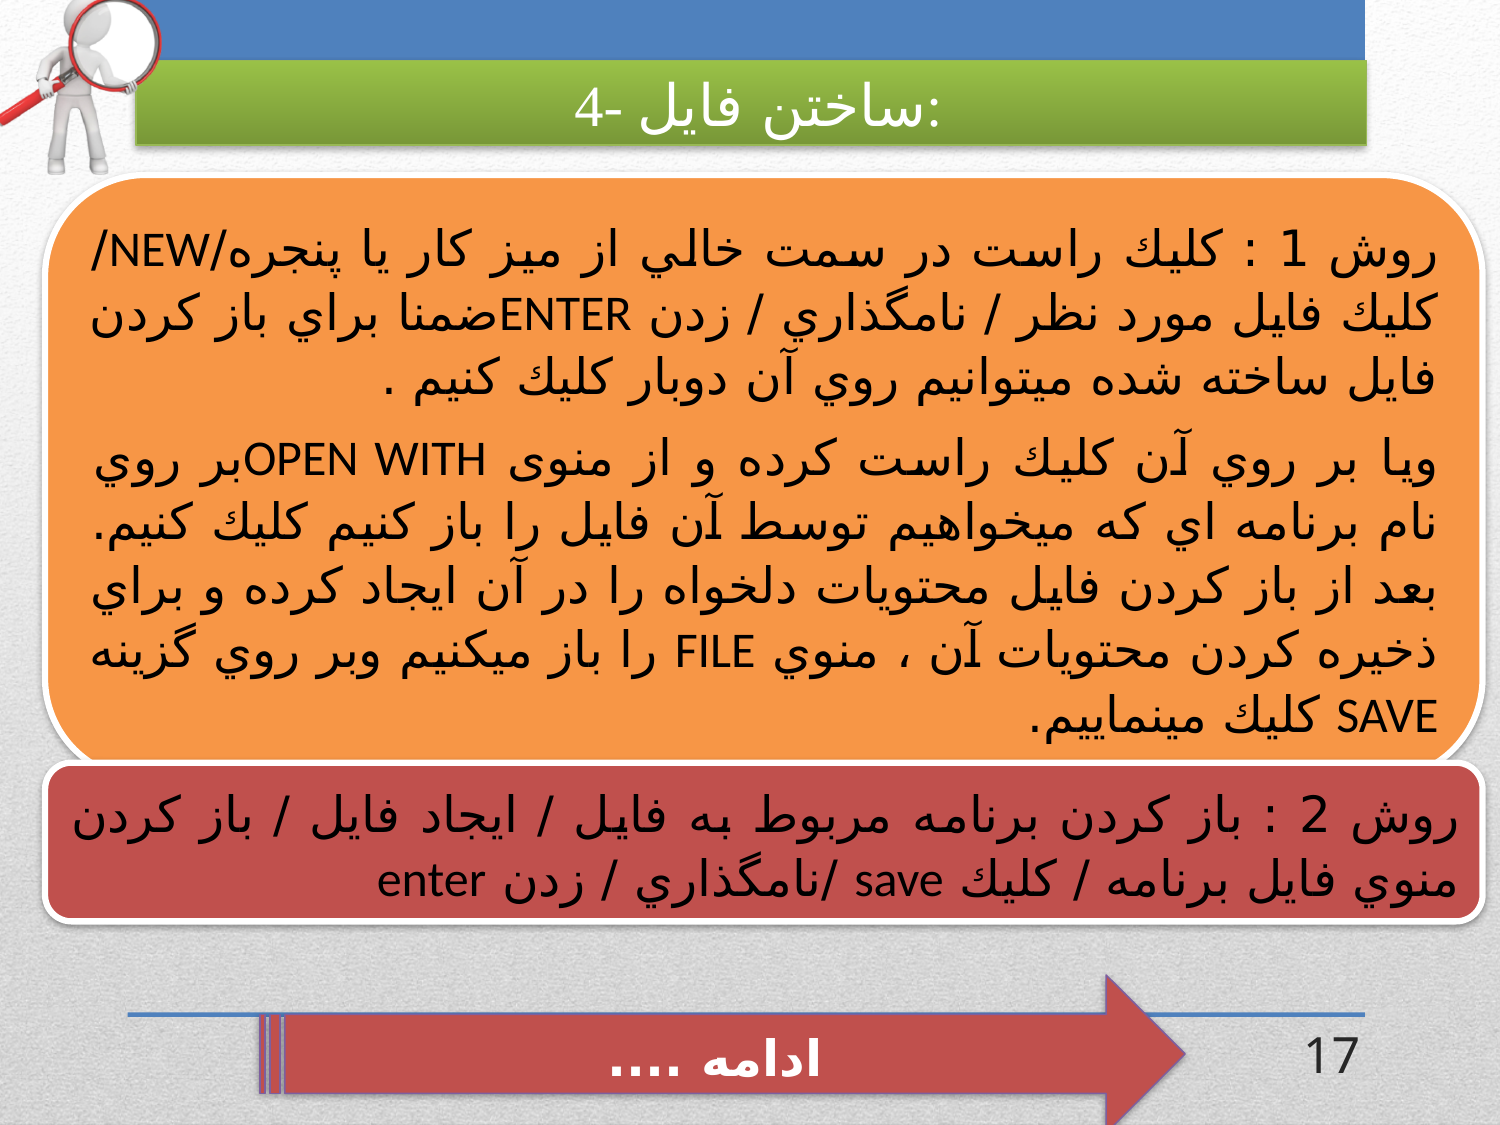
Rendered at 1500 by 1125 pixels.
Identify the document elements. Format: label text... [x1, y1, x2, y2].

text_box ادامه .... [259, 1014, 266, 1094]
text_box 4- ساختن فایل: [168, 60, 1367, 146]
text_box روش 2 : باز كردن برنامه مربوط به فايل / ايجاد فايل / باز كردن منوي فايل برنامه / كليك save /نامگذاري / زدن enter [41, 759, 1486, 925]
text_box ادامه .... [284, 974, 1186, 1125]
text_box ادامه .... [269, 1014, 281, 1094]
text_box [1141, 1004, 1367, 1083]
picture [0, 0, 163, 176]
slide_number 17 [1250, 1027, 1375, 1088]
text_box [78, 1004, 1100, 1083]
text_box روش 1 : كليك راست در سمت خالي از ميز كار يا پنجره/NEW/ كليك فايل مورد نظر / نامگذاري / زدن ENTERضمنا براي باز كردن فايل ساخته شده ميتوانيم روي آن دوبار كليك كنيم . ويا بر روي آن كليك راست كرده و از منوی OPEN WITHبر روي نام برنامه اي كه ميخواهيم توسط آن فايل را باز كنيم كليك كنيم. بعد از باز كردن فايل محتويات دلخواه را در آن ايجاد كرده و براي ذخيره كردن محتويات آن ، منوي FILE را باز ميكنيم وبر روي گزينه SAVE كليك مينماييم. [41, 171, 1486, 758]
